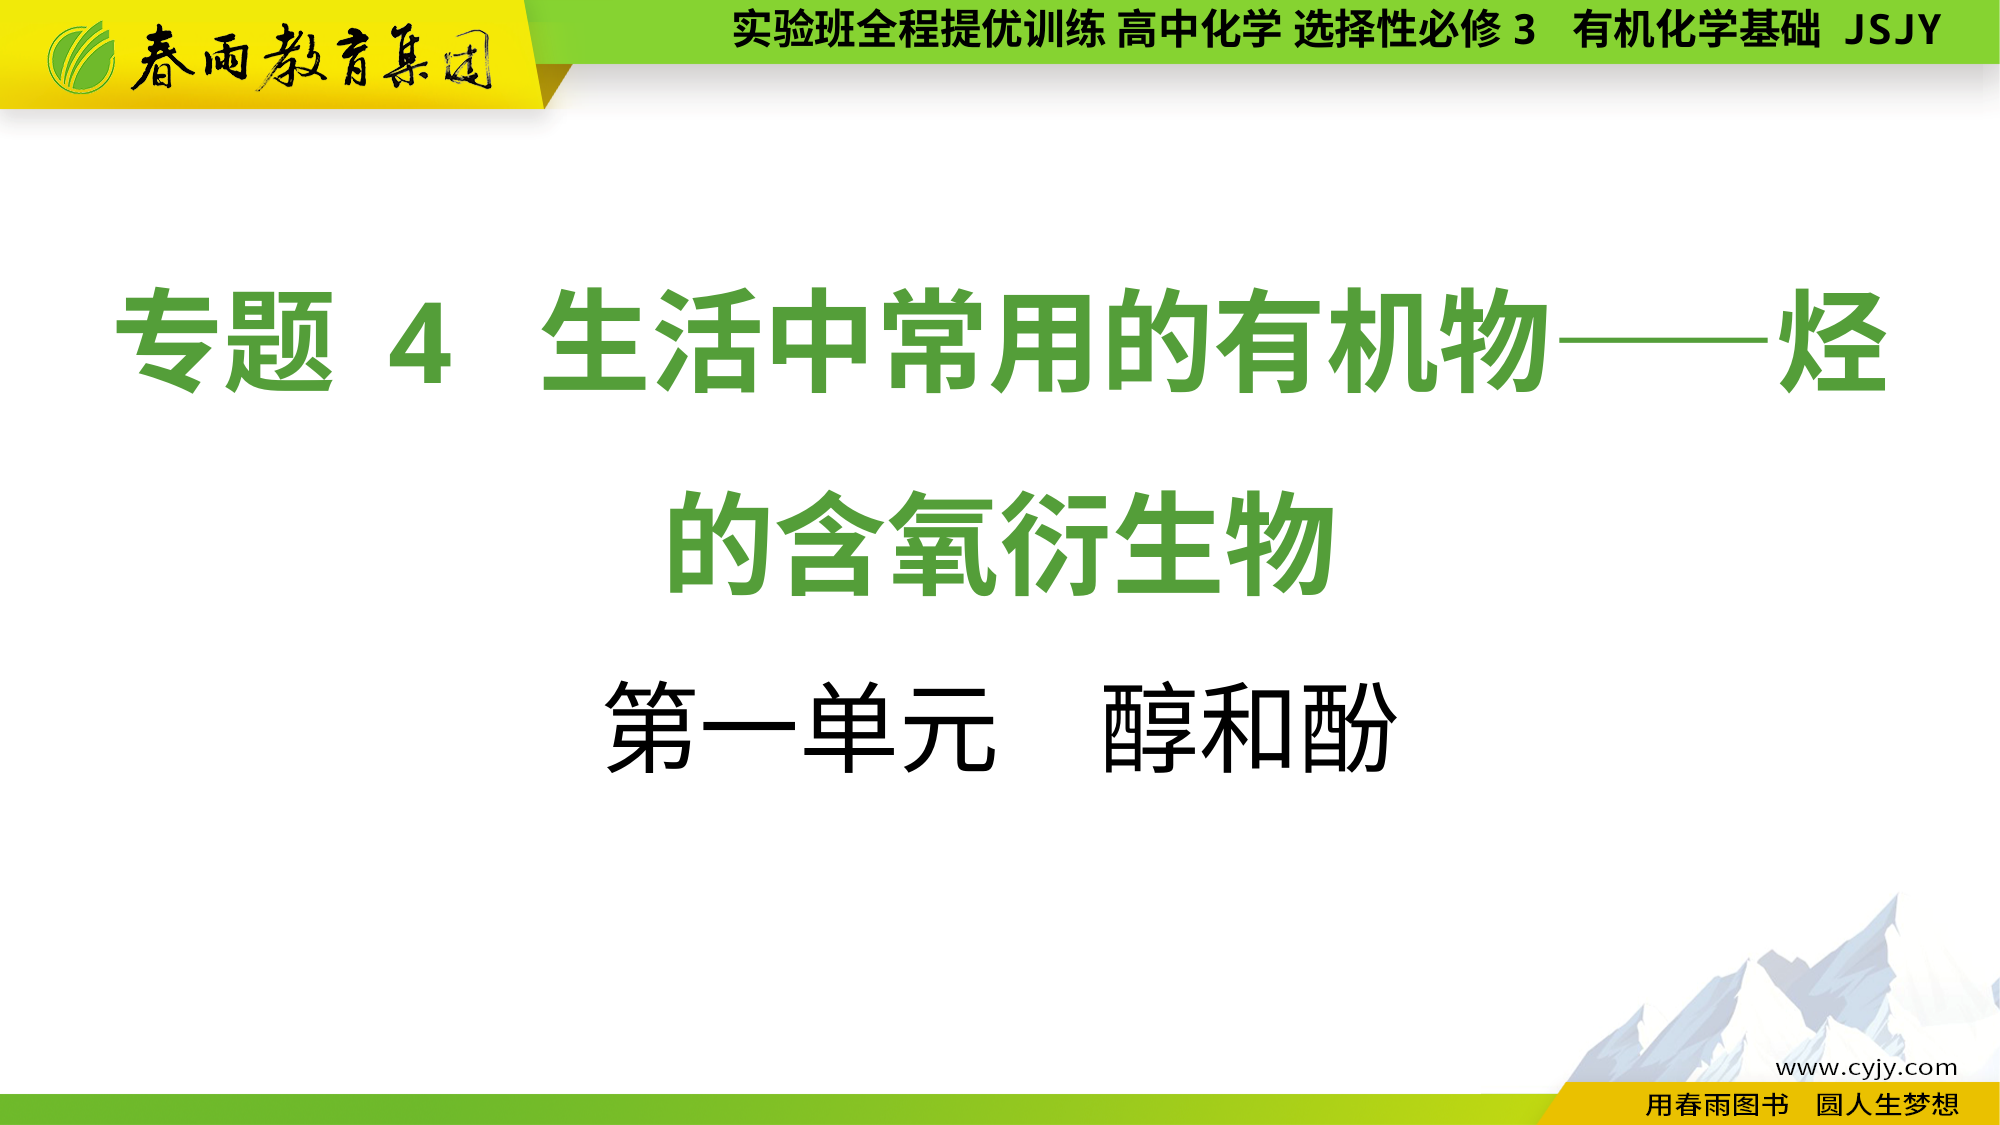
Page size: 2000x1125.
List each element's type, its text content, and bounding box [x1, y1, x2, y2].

text_box 第一单元 醇和酚 [54, 597, 1946, 793]
text_box 专题 4 生活中常用的有机物——烃的含氧衍生物 [54, 196, 1946, 597]
picture [0, 0, 2000, 1125]
